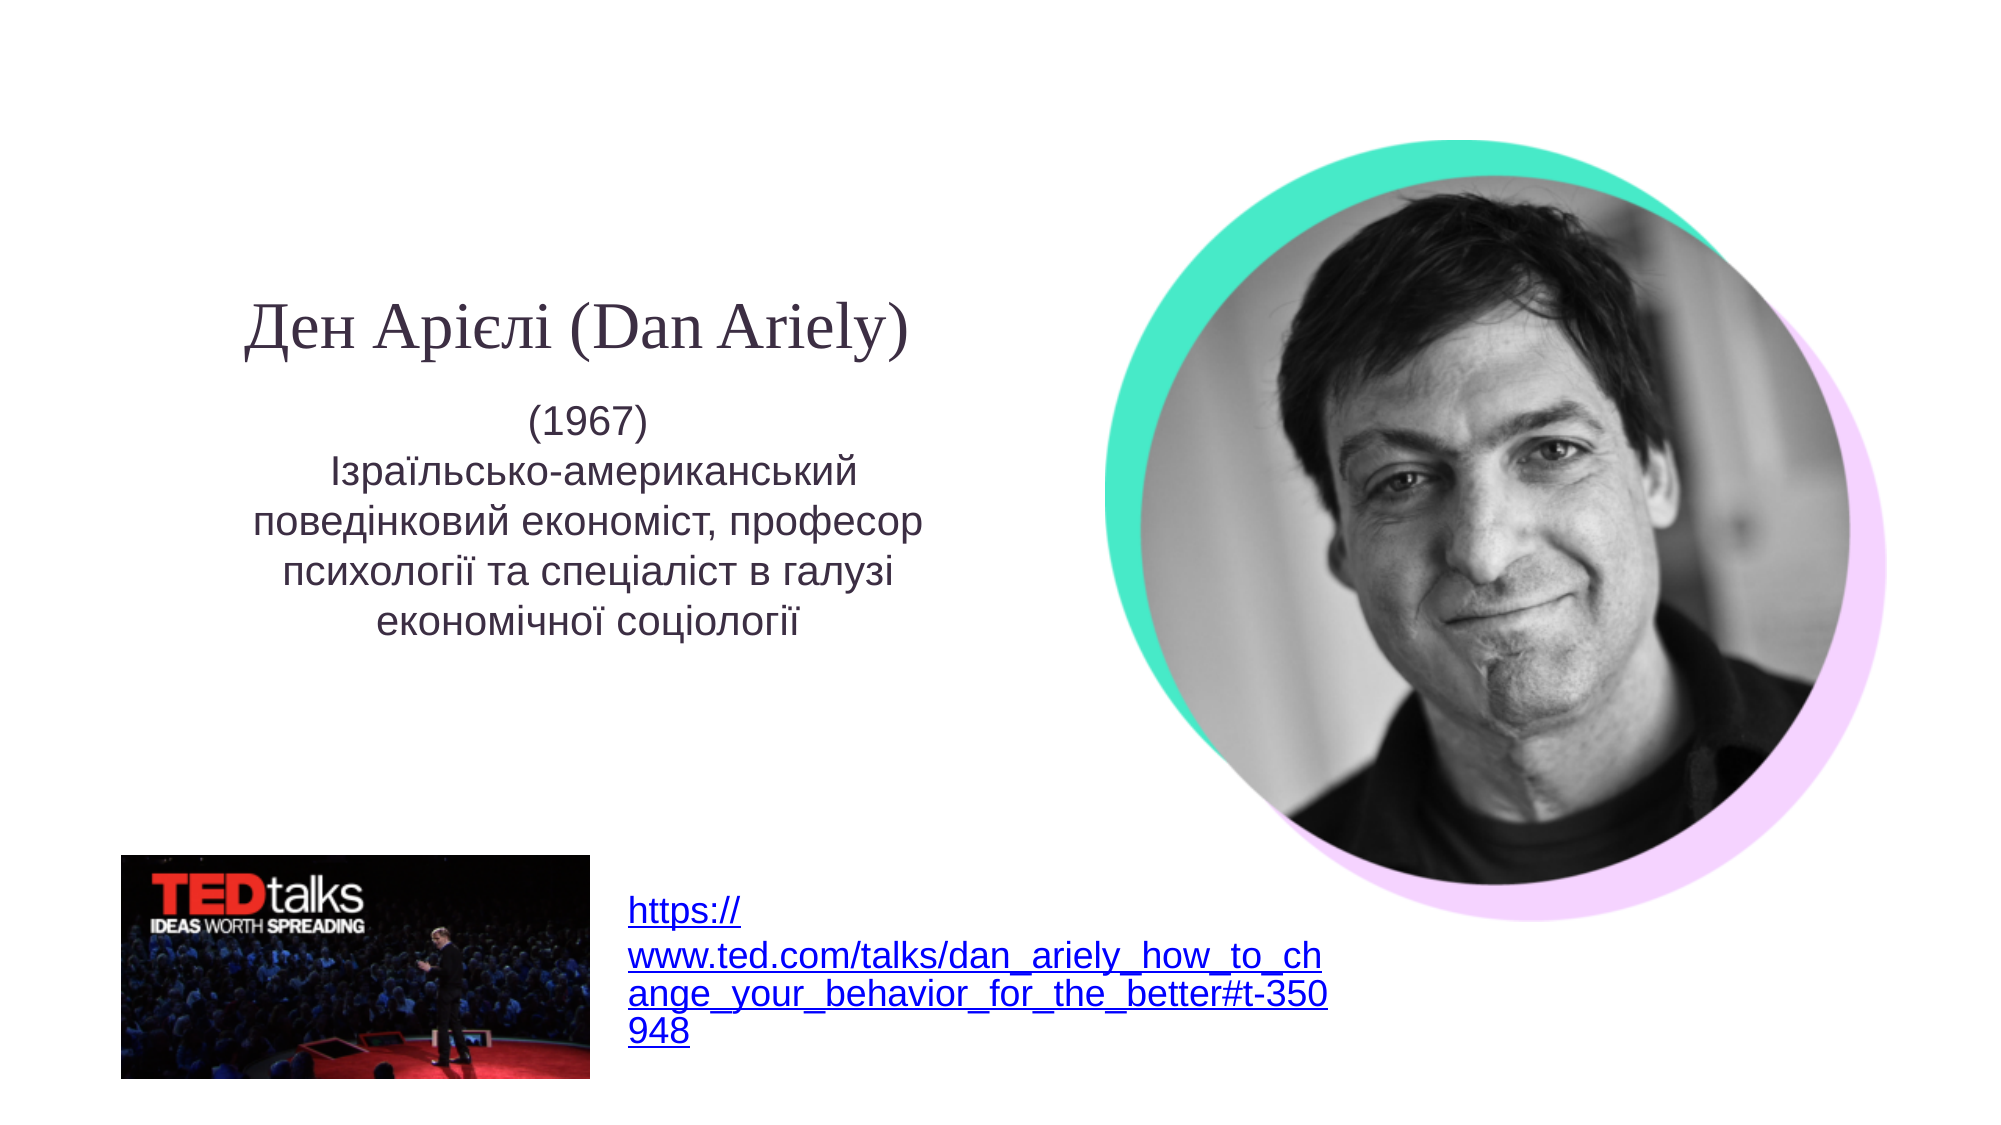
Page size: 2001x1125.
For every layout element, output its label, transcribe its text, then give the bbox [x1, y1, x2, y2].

picture [1105, 140, 1887, 923]
text_box (1967) Ізраїльсько-американський поведінковий економіст, професор психології та спеціаліст в галузі економічної соціології [214, 386, 962, 652]
title Ден Арієлі (Dan Ariely) [62, 269, 1093, 455]
picture [120, 855, 590, 1080]
text_box https://www.ted.com/talks/dan_ariely_how_to_change_your_behavior_for_the_better#t-350948 [613, 878, 1352, 1029]
